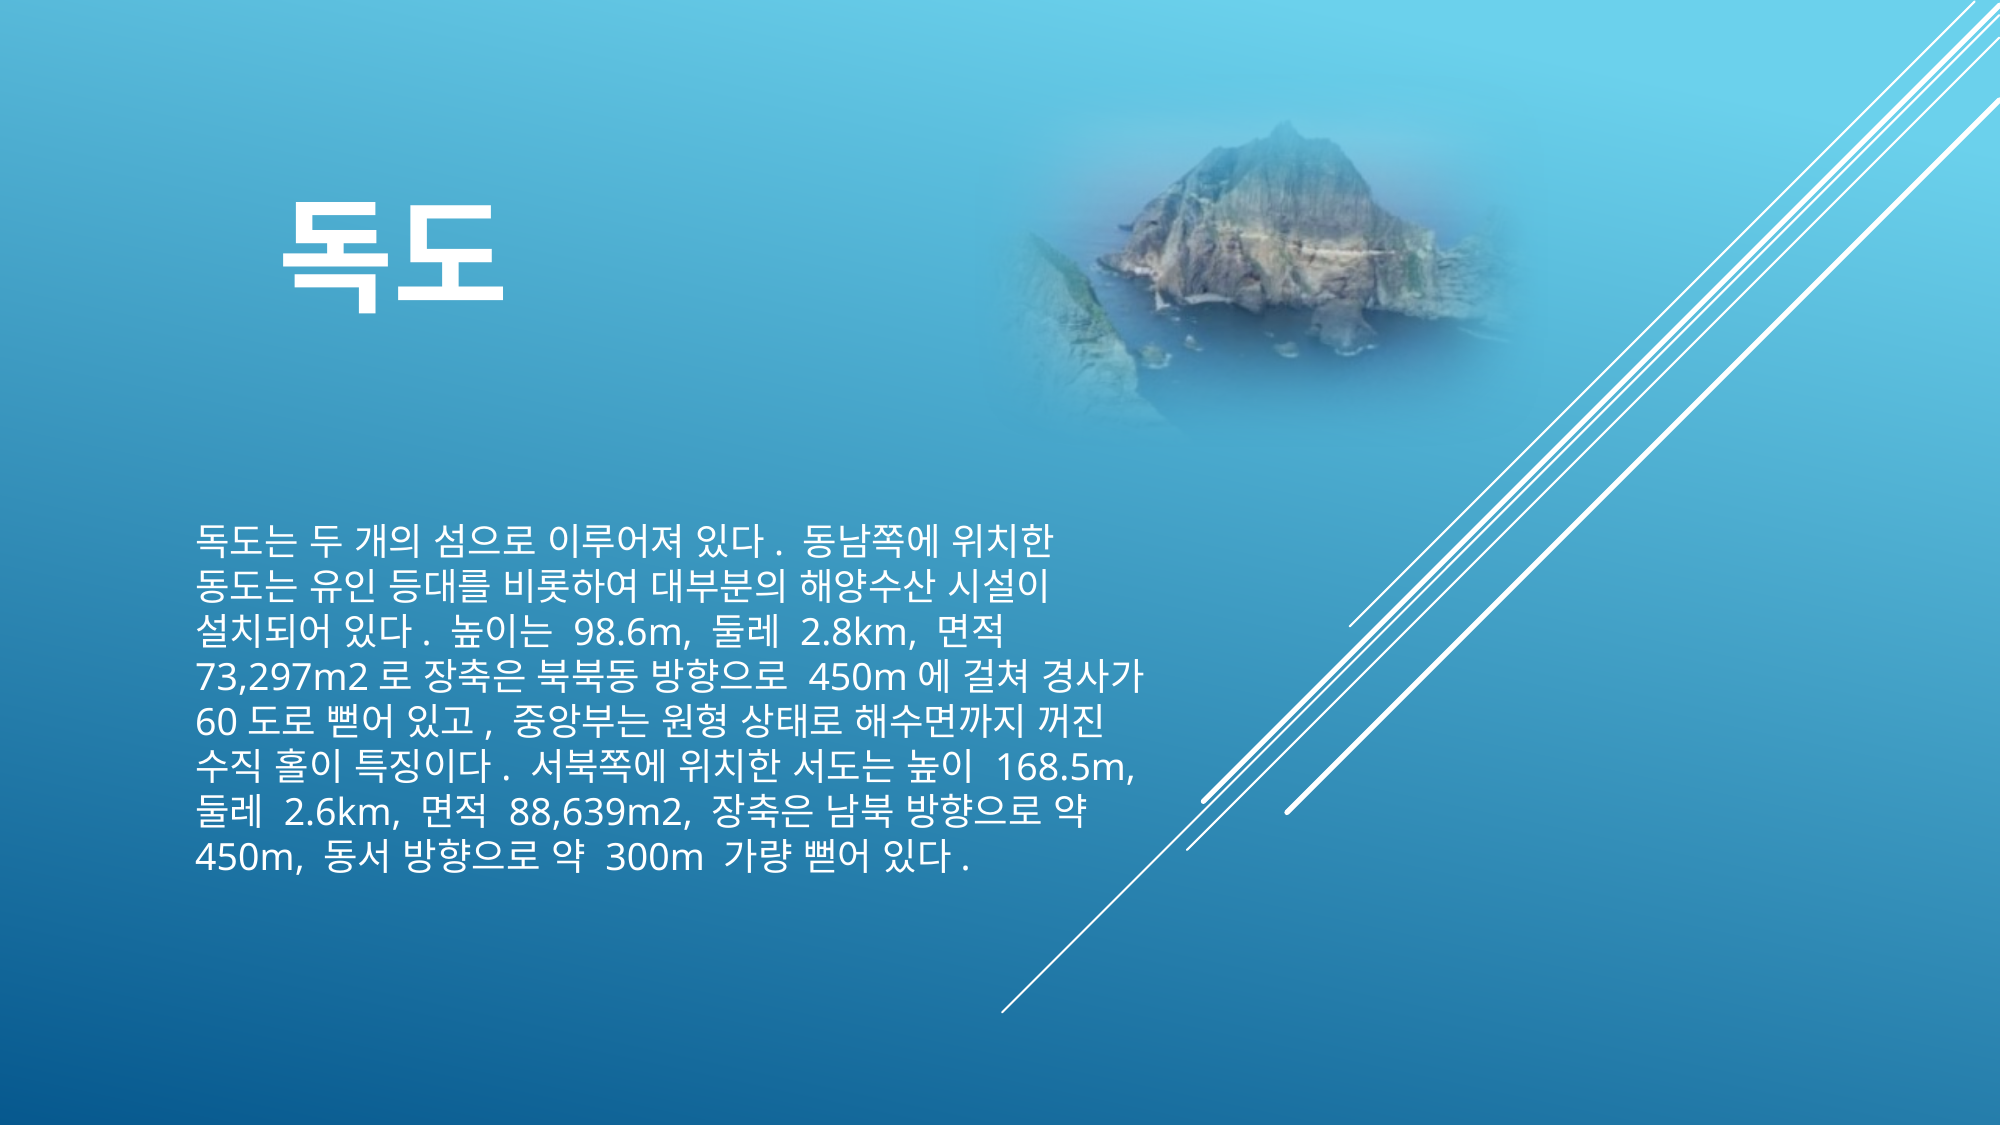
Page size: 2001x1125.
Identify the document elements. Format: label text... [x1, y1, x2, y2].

text_box 독도는 두 개의 섬으로 이루어져 있다. 동남쪽에 위치한 동도는 유인 등대를 비롯하여 대부분의 해양수산 시설이 설치되어 있다. 높이는 98.6m, 둘레 2.8km, 면적 73,297m2로 장축은 북북동 방향으로 450m에 걸쳐 경사가 60도로 뻗어 있고, 중앙부는 원형 상태로 해수면까지 꺼진 수직 홀이 특징이다. 서북쪽에 위치한 서도는 높이 168.5m, 둘레 2.6km, 면적 88,639m2, 장축은 남북 방향으로 약 450m, 동서 방향으로 약 300m 가량 뻗어 있다. [180, 510, 1181, 886]
picture [968, 67, 1556, 454]
text_box 독도 [105, 107, 682, 397]
